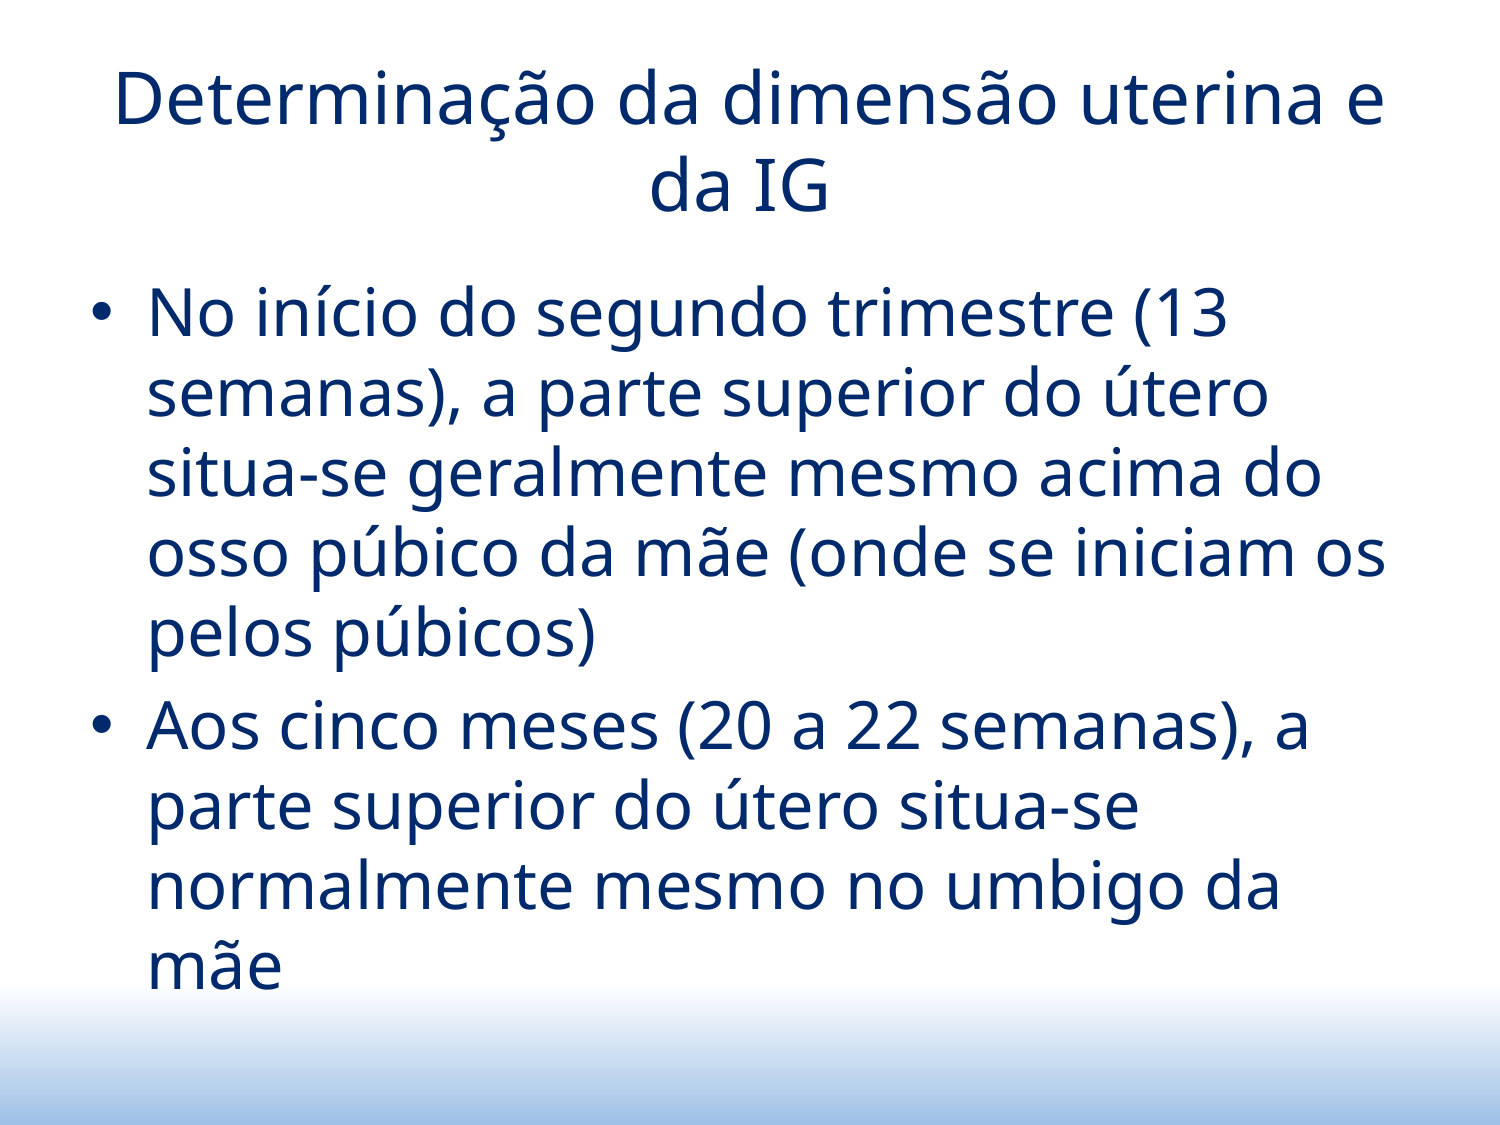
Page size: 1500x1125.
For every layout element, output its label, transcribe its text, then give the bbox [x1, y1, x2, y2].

list No início do segundo trimestre (13 semanas), a parte superior do útero situa-se geralmente mesmo acima do osso púbico da mãe (onde se iniciam os pelos púbicos) Aos cinco meses (20 a 22 semanas), a parte superior do útero situa-se normalmente mesmo no umbigo da mãe [75, 262, 1425, 1005]
title Determinação da dimensão uterina e da IG [75, 45, 1425, 233]
